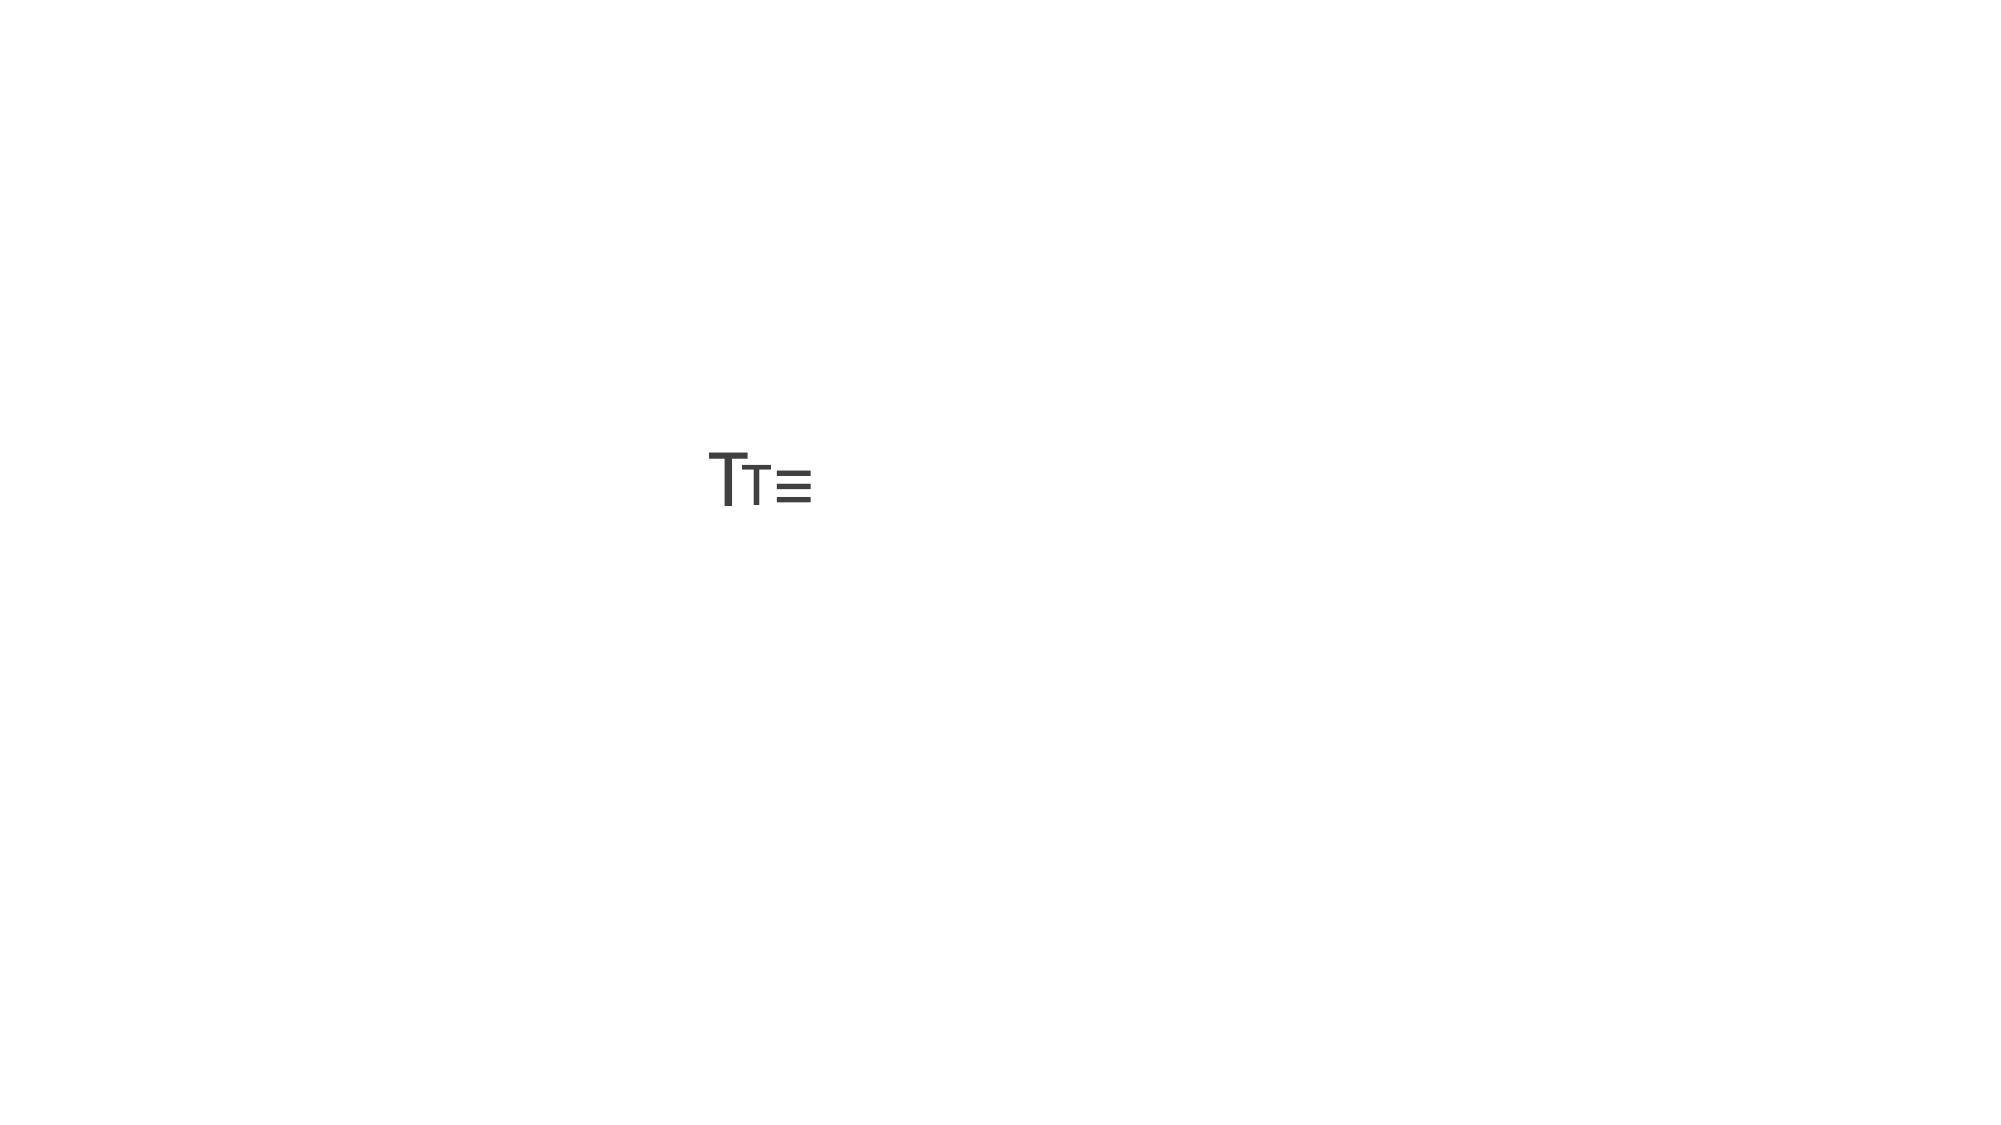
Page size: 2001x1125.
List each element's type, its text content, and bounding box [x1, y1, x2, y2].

text_box T [726, 443, 772, 519]
text_box ≡ [758, 423, 830, 538]
text_box T [693, 423, 749, 524]
